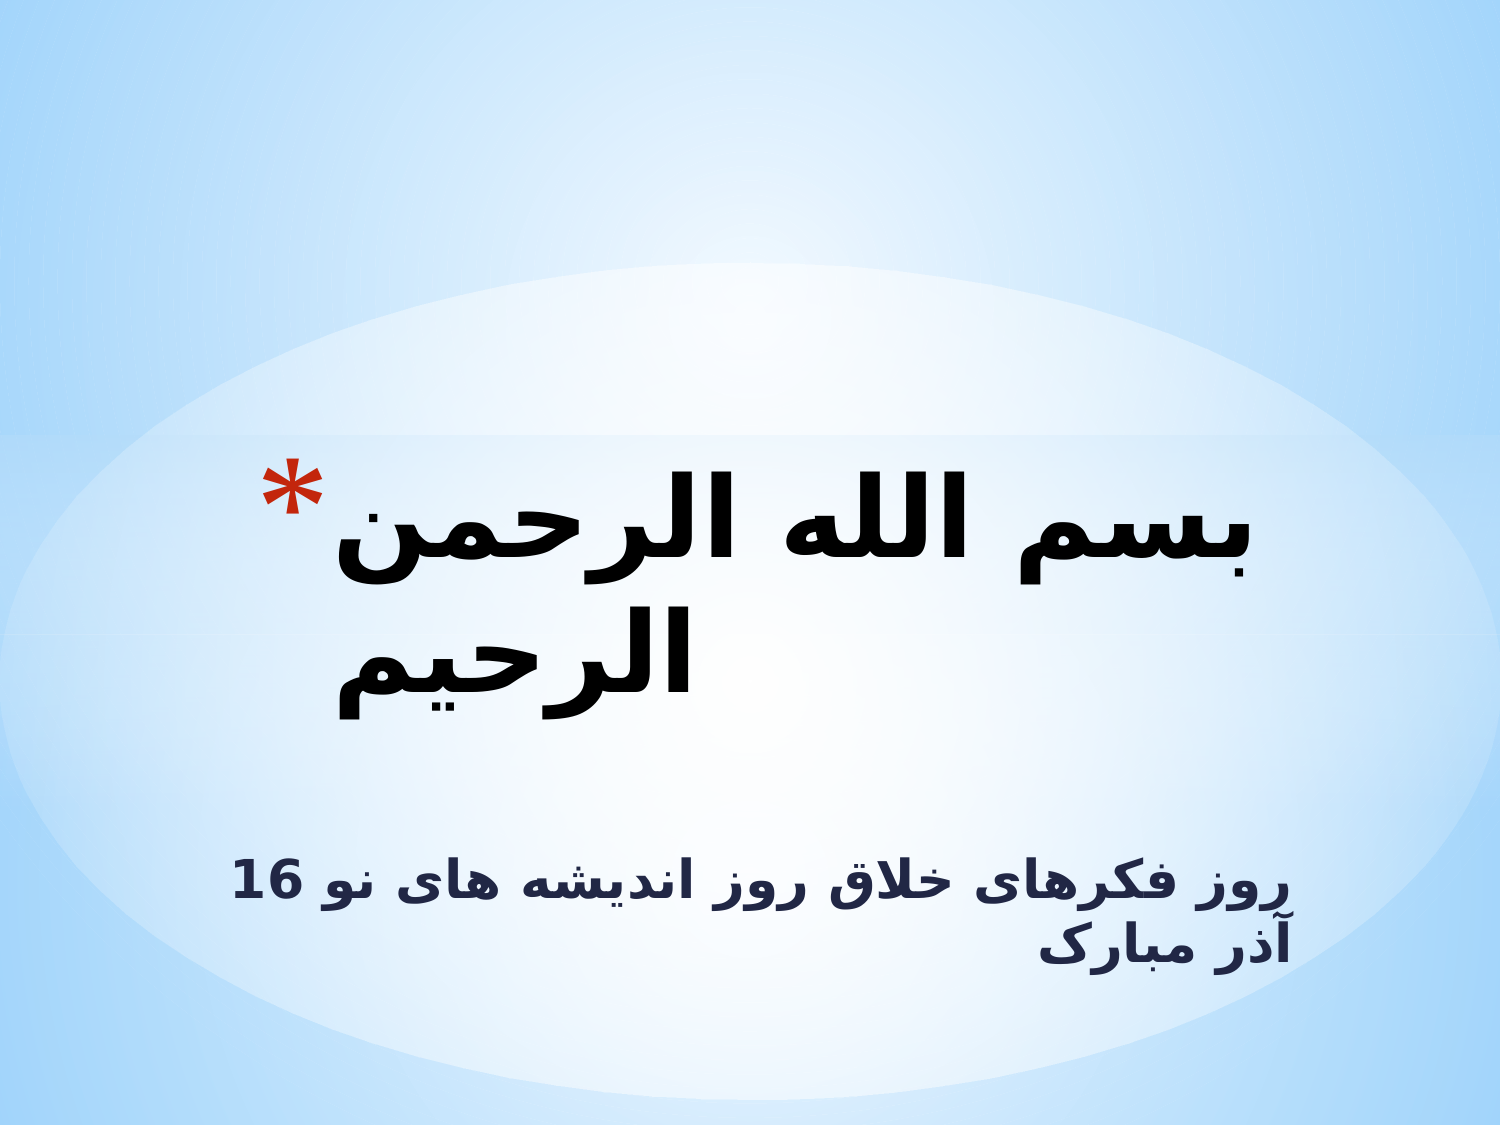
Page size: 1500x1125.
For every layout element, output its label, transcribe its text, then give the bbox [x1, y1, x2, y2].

subtitle روز فکرهای خلاق روز اندیشه های نو 16 آذر مبارک [151, 837, 1308, 983]
title بسم الله الرحمن الرحیم [212, 437, 1390, 732]
